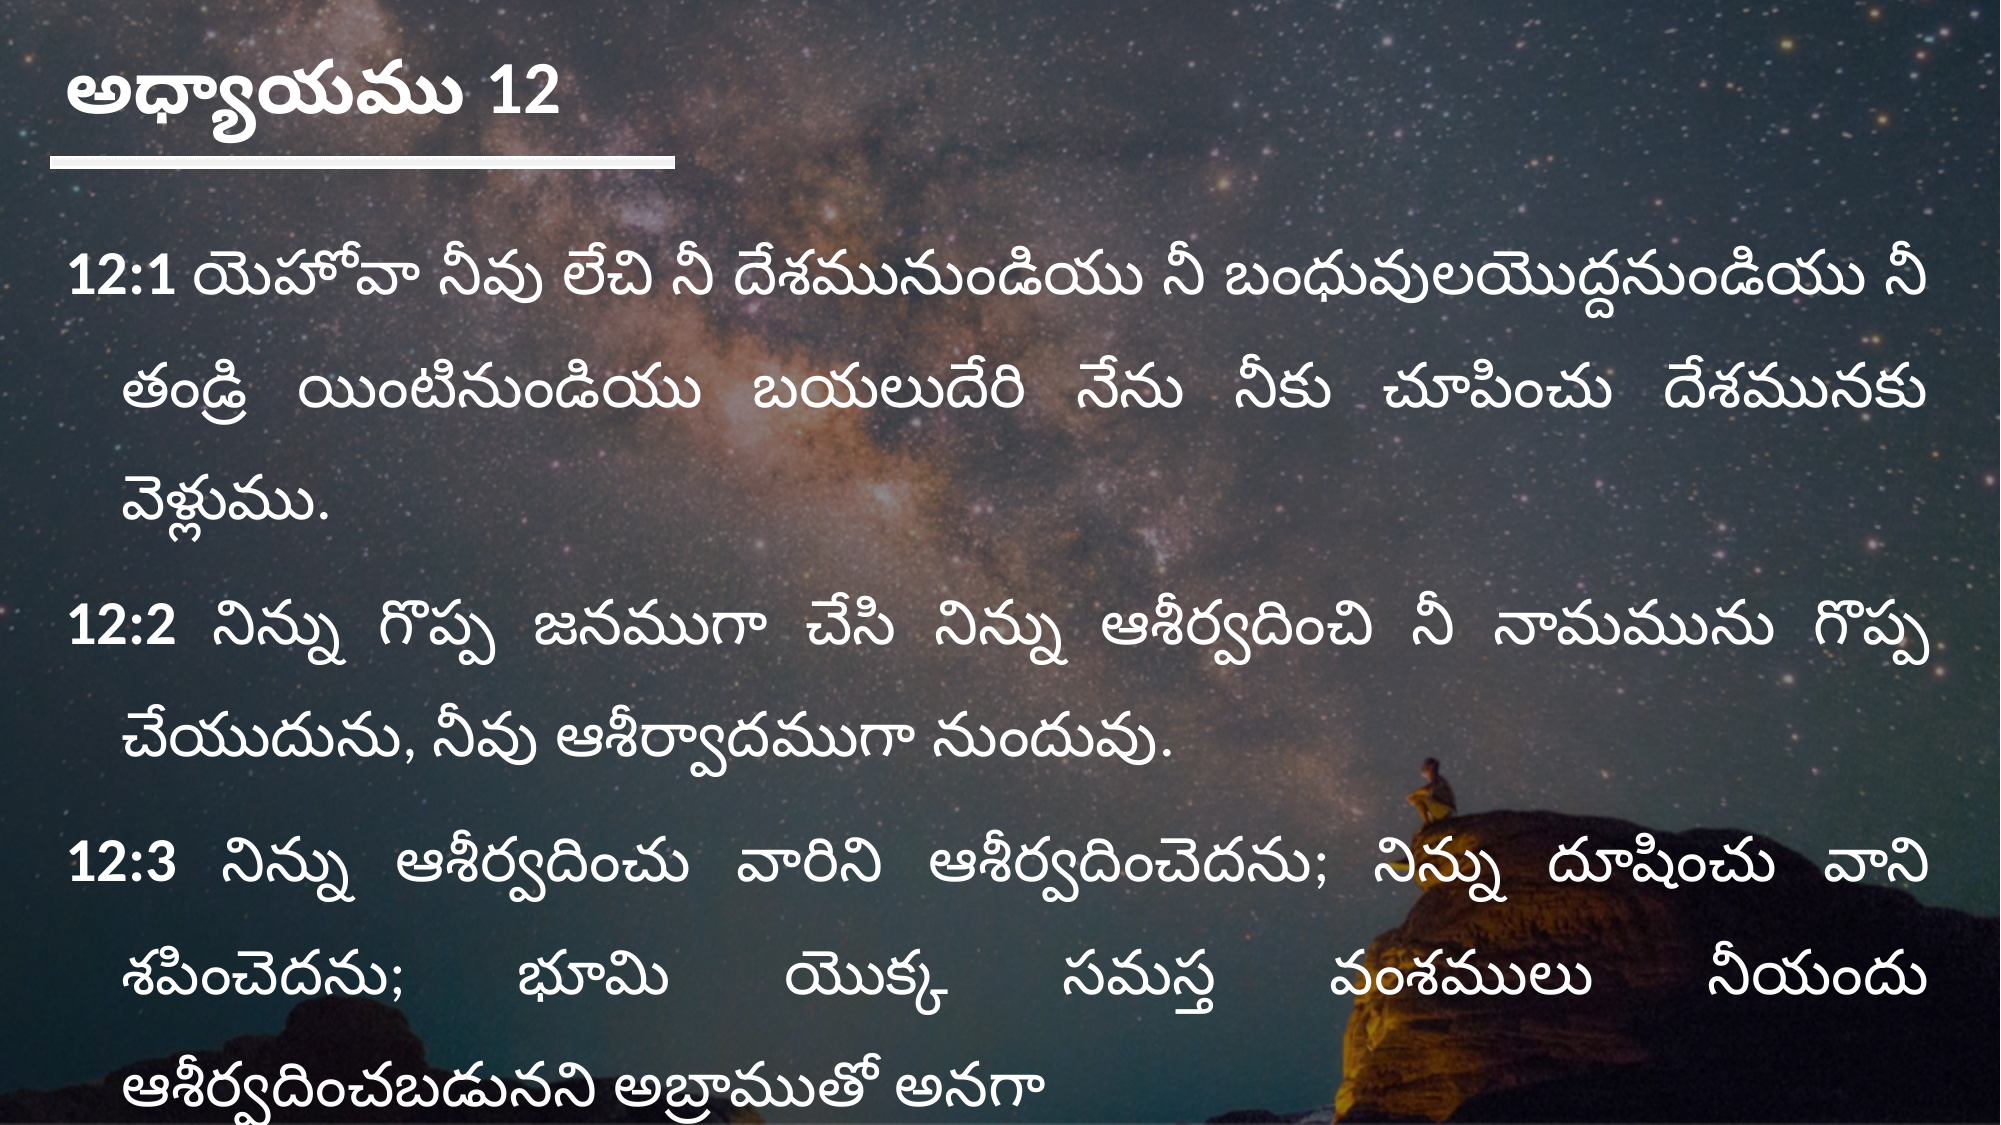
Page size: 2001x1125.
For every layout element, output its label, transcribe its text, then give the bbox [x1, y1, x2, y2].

picture [0, 0, 2000, 1125]
list 12:1 యెహోవా నీవు లేచి నీ దేశమునుండియు నీ బంధువులయొద్దనుండియు నీ తండ్రి యింటినుండియు బయలుదేరి నేను నీకు చూపించు దేశమునకు వెళ్లుము. 12:2 నిన్ను గొప్ప జనముగా చేసి నిన్ను ఆశీర్వదించి నీ నామమును గొప్ప చేయుదును, నీవు ఆశీర్వాదముగా నుందువు. 12:3 నిన్ను ఆశీర్వదించు వారిని ఆశీర్వదించెదను; నిన్ను దూషించు వాని శపించెదను; భూమి యొక్క సమస్త వంశములు నీయందు ఆశీర్వదించబడునని అబ్రాముతో అనగా [50, 187, 1946, 1063]
title అధ్యాయము 12 [50, 0, 1925, 167]
